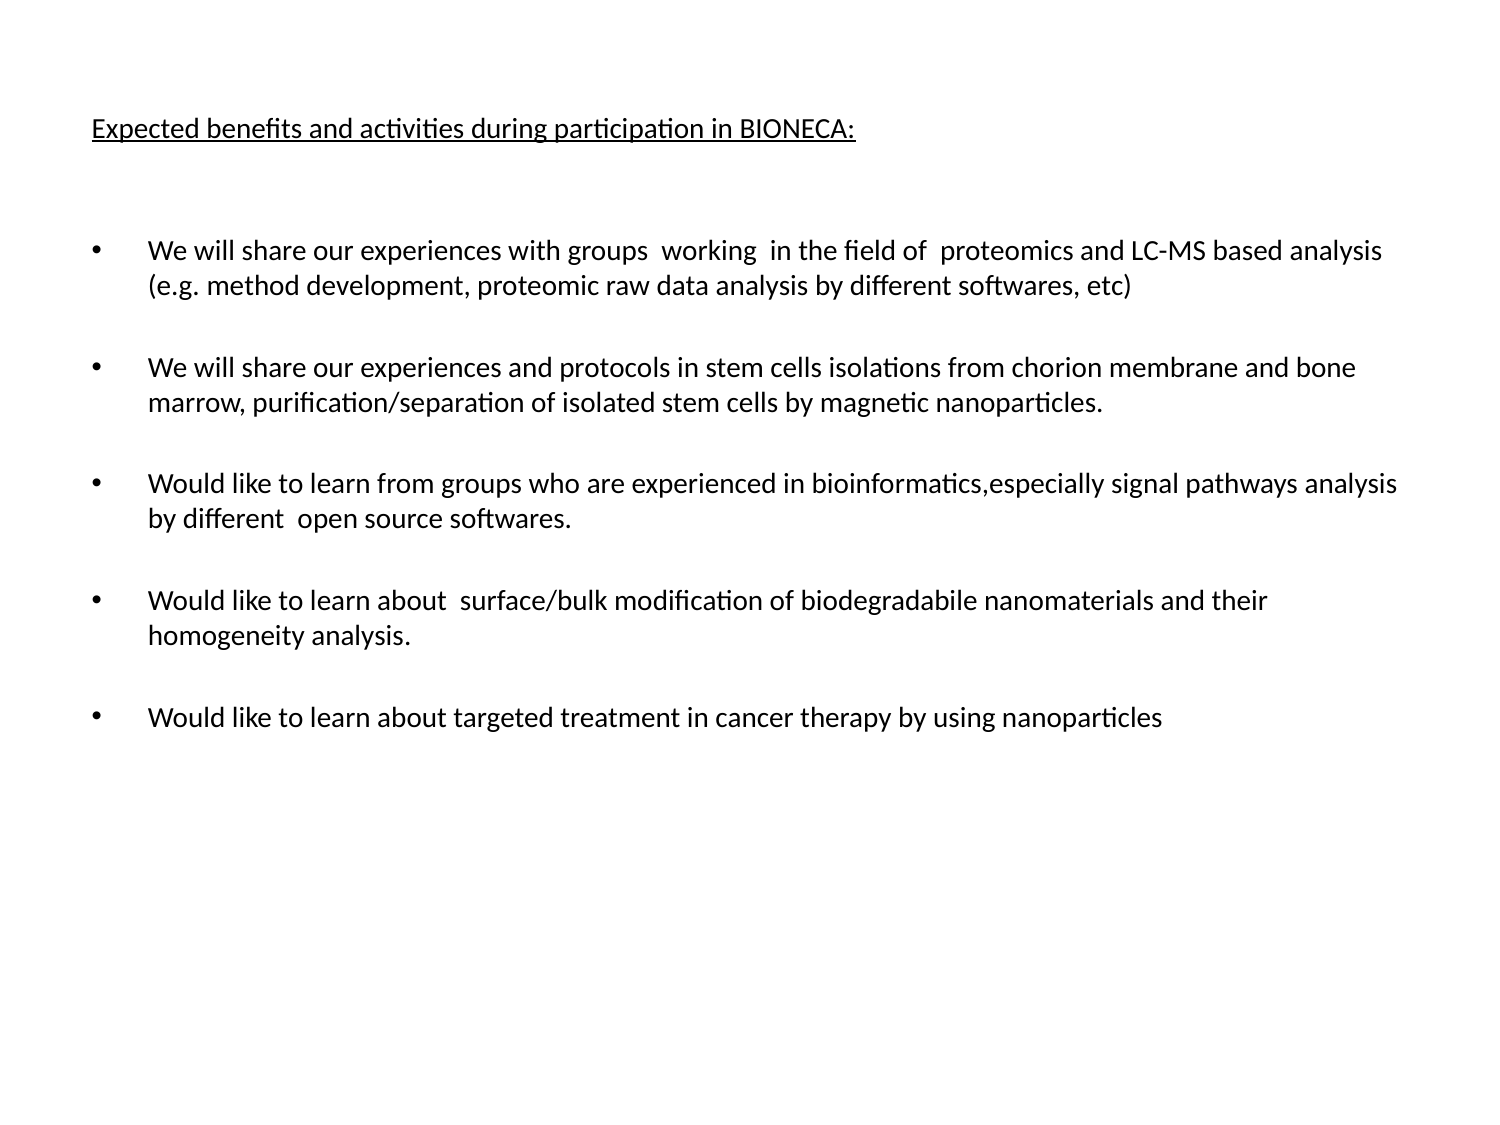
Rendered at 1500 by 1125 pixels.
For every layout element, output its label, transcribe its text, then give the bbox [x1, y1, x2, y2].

list Expected benefits and activities during participation in BIONECA: We will share our experiences with groups working in the field of proteomics and LC-MS based analysis (e.g. method development, proteomic raw data analysis by different softwares, etc) We will share our experiences and protocols in stem cells isolations from chorion membrane and bone marrow, purification/separation of isolated stem cells by magnetic nanoparticles. Would like to learn from groups who are experienced in bioinformatics,especially signal pathways analysis by different open source softwares. Would like to learn about surface/bulk modification of biodegradabile nanomaterials and their homogeneity analysis. Would like to learn about targeted treatment in cancer therapy by using nanoparticles [76, 101, 1427, 845]
